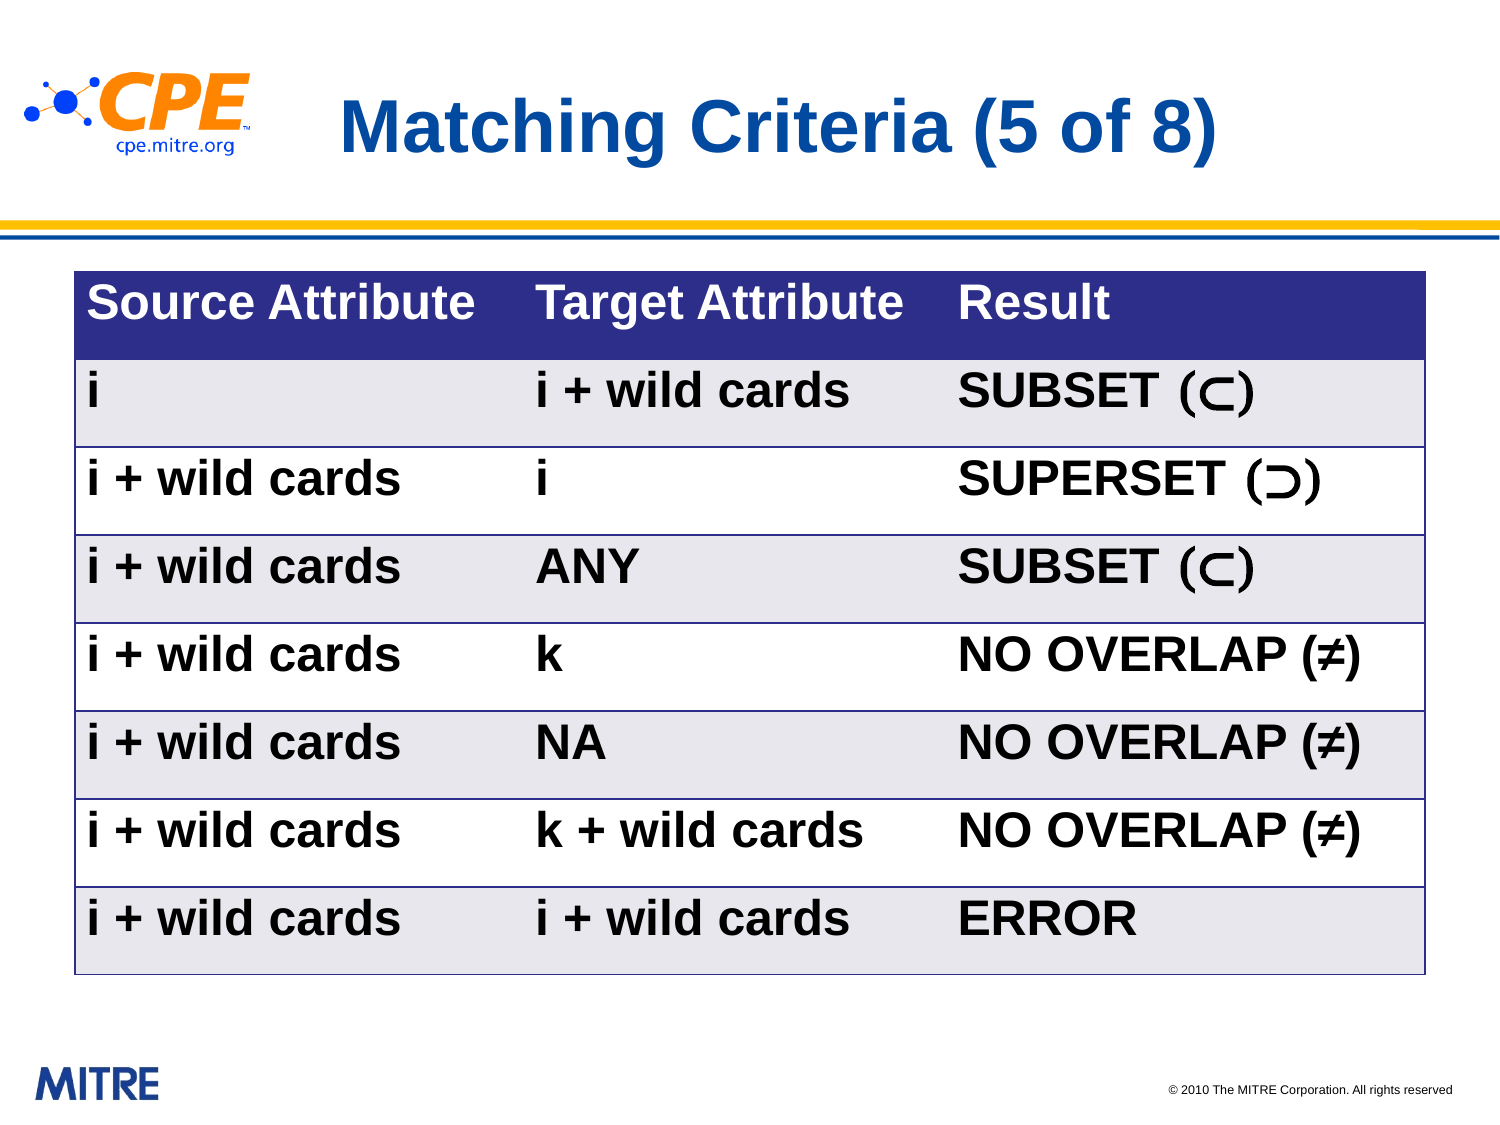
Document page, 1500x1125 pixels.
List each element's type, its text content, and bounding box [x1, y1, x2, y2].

table_cell i + wild cards [524, 888, 946, 974]
table_header Source Attribute [76, 272, 524, 359]
table_cell NO OVERLAP (≠) [946, 712, 1424, 798]
table_cell i + wild cards [76, 448, 524, 534]
table_cell i + wild cards [76, 712, 524, 798]
table_header Result [946, 272, 1424, 359]
table_cell i [524, 448, 946, 534]
table_cell i + wild cards [76, 888, 524, 974]
table_cell i [76, 360, 524, 446]
picture [30, 1064, 163, 1106]
title Matching Criteria (5 of 8) [324, 44, 1438, 201]
table_cell NA [524, 712, 946, 798]
table_cell SUPERSET (⊃) [946, 448, 1424, 534]
table_cell k [524, 624, 946, 710]
table_cell SUBSET (⊂) [946, 536, 1424, 622]
table_header Target Attribute [524, 272, 946, 359]
table_cell ANY [524, 536, 946, 622]
table_cell NO OVERLAP (≠) [946, 800, 1424, 886]
table_cell k + wild cards [524, 800, 946, 886]
table_cell i + wild cards [76, 624, 524, 710]
table_cell NO OVERLAP (≠) [946, 624, 1424, 710]
table_cell SUBSET (⊂) [946, 360, 1424, 446]
table_cell i + wild cards [76, 536, 524, 622]
table_cell i + wild cards [76, 800, 524, 886]
picture [24, 72, 250, 156]
table_cell ERROR [946, 888, 1424, 974]
table_cell i + wild cards [524, 360, 946, 446]
